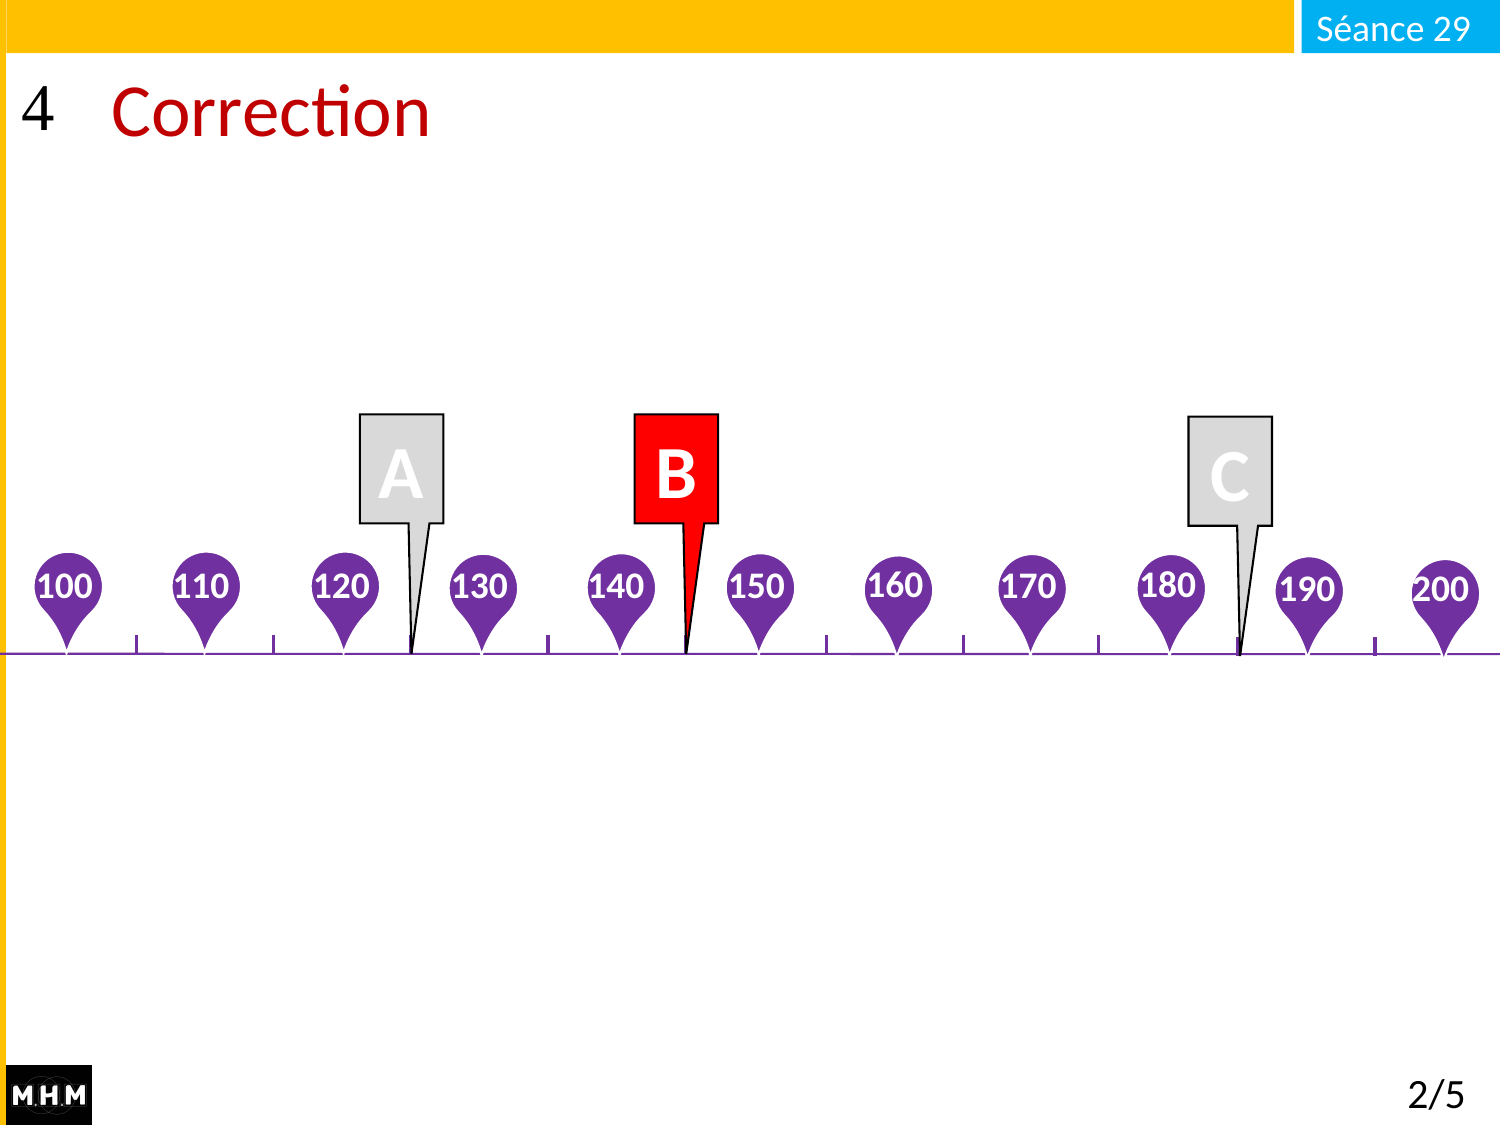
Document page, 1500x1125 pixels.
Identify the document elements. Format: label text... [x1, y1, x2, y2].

text_box B [633, 413, 720, 551]
text_box A [358, 413, 445, 551]
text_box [0, 551, 1500, 656]
list 2/5 [1373, 1064, 1500, 1125]
picture [6, 1065, 92, 1125]
text_box C [1187, 415, 1274, 551]
title Correction [96, 60, 1391, 165]
